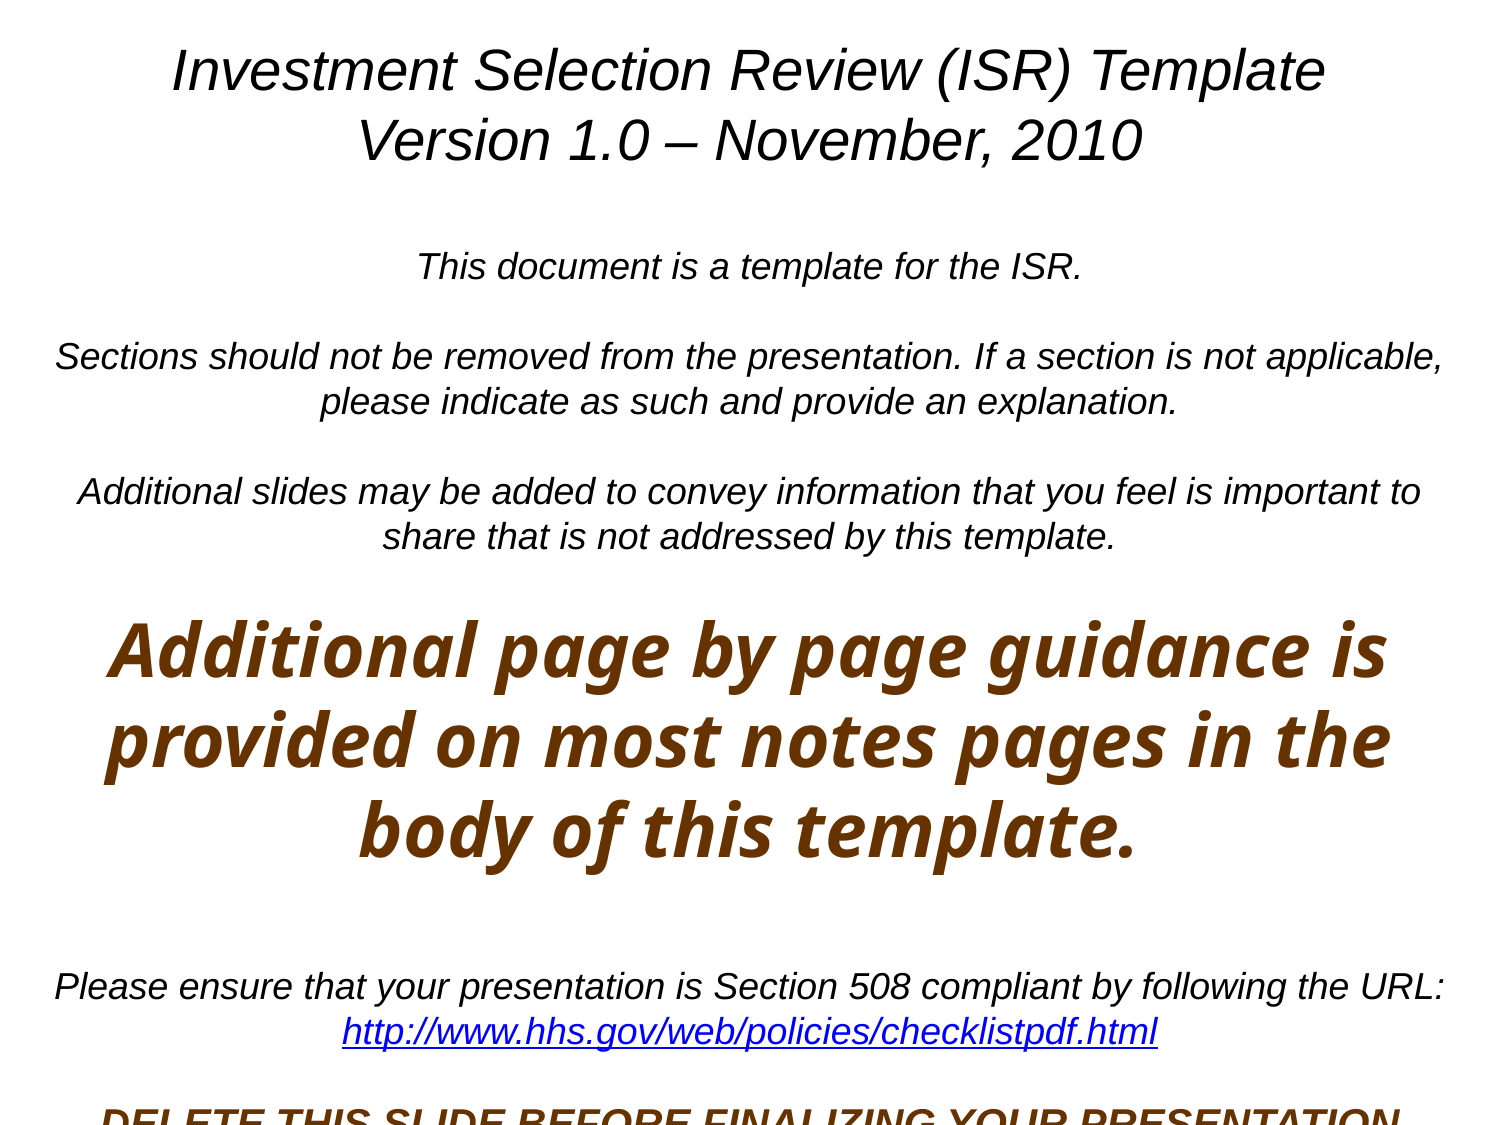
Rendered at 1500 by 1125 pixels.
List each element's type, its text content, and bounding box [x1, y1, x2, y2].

text_box Investment Selection Review (ISR) Template Version 1.0 – November, 2010 This document is a template for the ISR. Sections should not be removed from the presentation. If a section is not applicable, please indicate as such and provide an explanation. Additional slides may be added to convey information that you feel is important to share that is not addressed by this template. Additional page by page guidance is provided on most notes pages in the body of this template. Please ensure that your presentation is Section 508 compliant by following the URL: http://www.hhs.gov/web/policies/checklistpdf.html DELETE THIS SLIDE BEFORE FINALIZING YOUR PRESENTATION [24, 24, 1475, 1125]
